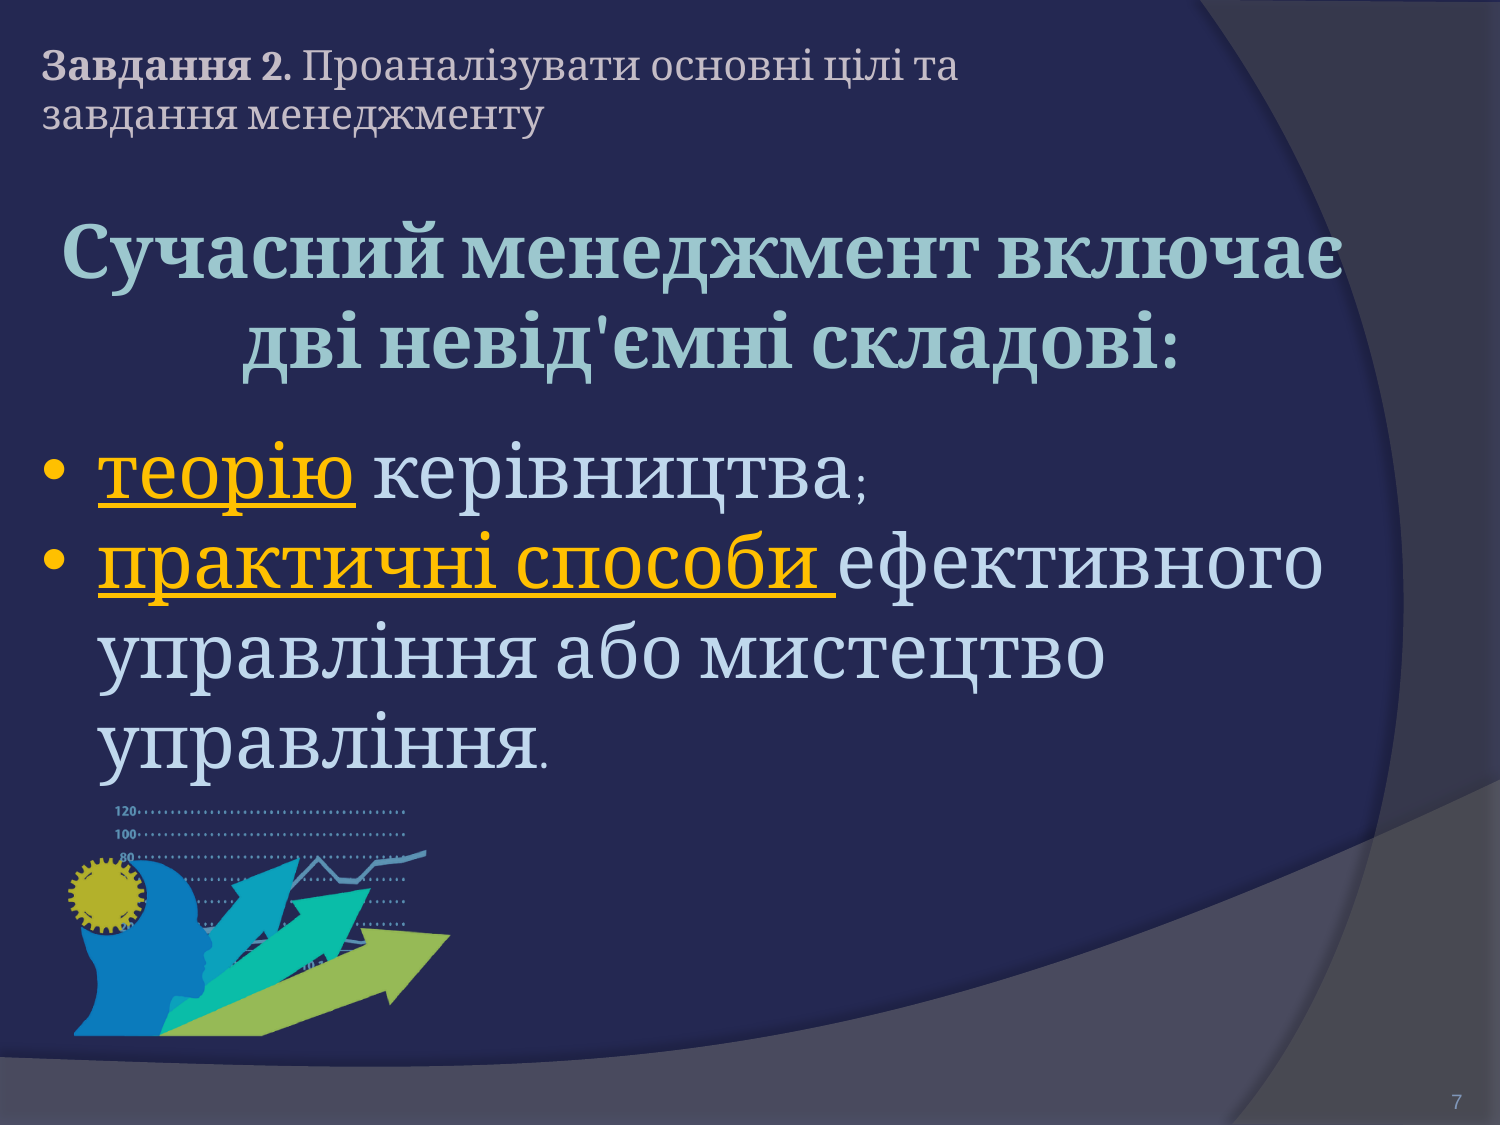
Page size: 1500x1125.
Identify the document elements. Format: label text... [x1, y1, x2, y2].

text_box Сучасний менеджмент включає дві невід'ємні складові: теорію керівництва; практичні способи ефективного управління або мистецтво управління. [26, 196, 1397, 791]
picture [26, 746, 506, 1064]
text_box Завдання 2. Проаналізувати основні цілі та завдання менеджменту [26, 30, 1138, 146]
slide_number 7 [1337, 1053, 1463, 1114]
